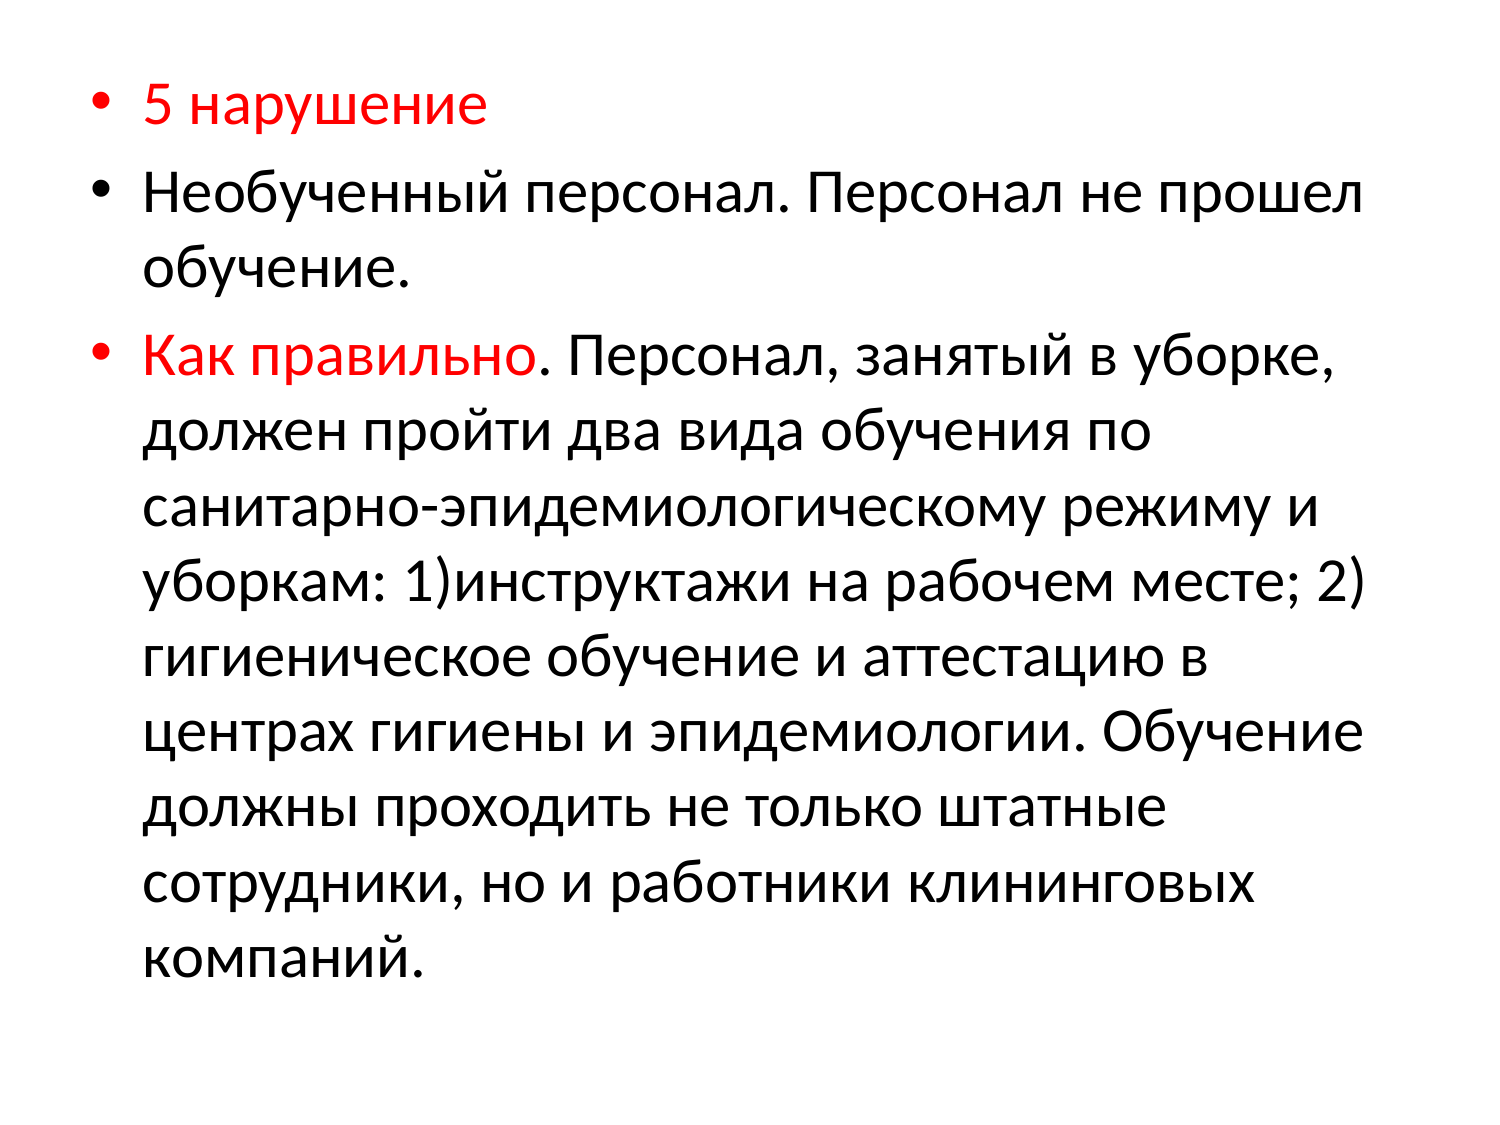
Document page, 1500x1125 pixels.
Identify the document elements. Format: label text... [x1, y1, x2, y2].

list 5 нарушение Необученный персонал. Персонал не прошел обучение. Как правильно. Персонал, занятый в уборке, должен пройти два вида обучения по санитарно-эпидемиологическому режиму и уборкам: 1)инструктажи на рабочем месте; 2) гигиеническое обучение и аттестацию в центрах гигиены и эпидемиологии. Обучение должны проходить не только штатные сотрудники, но и работники клининговых компаний. [75, 54, 1425, 1005]
